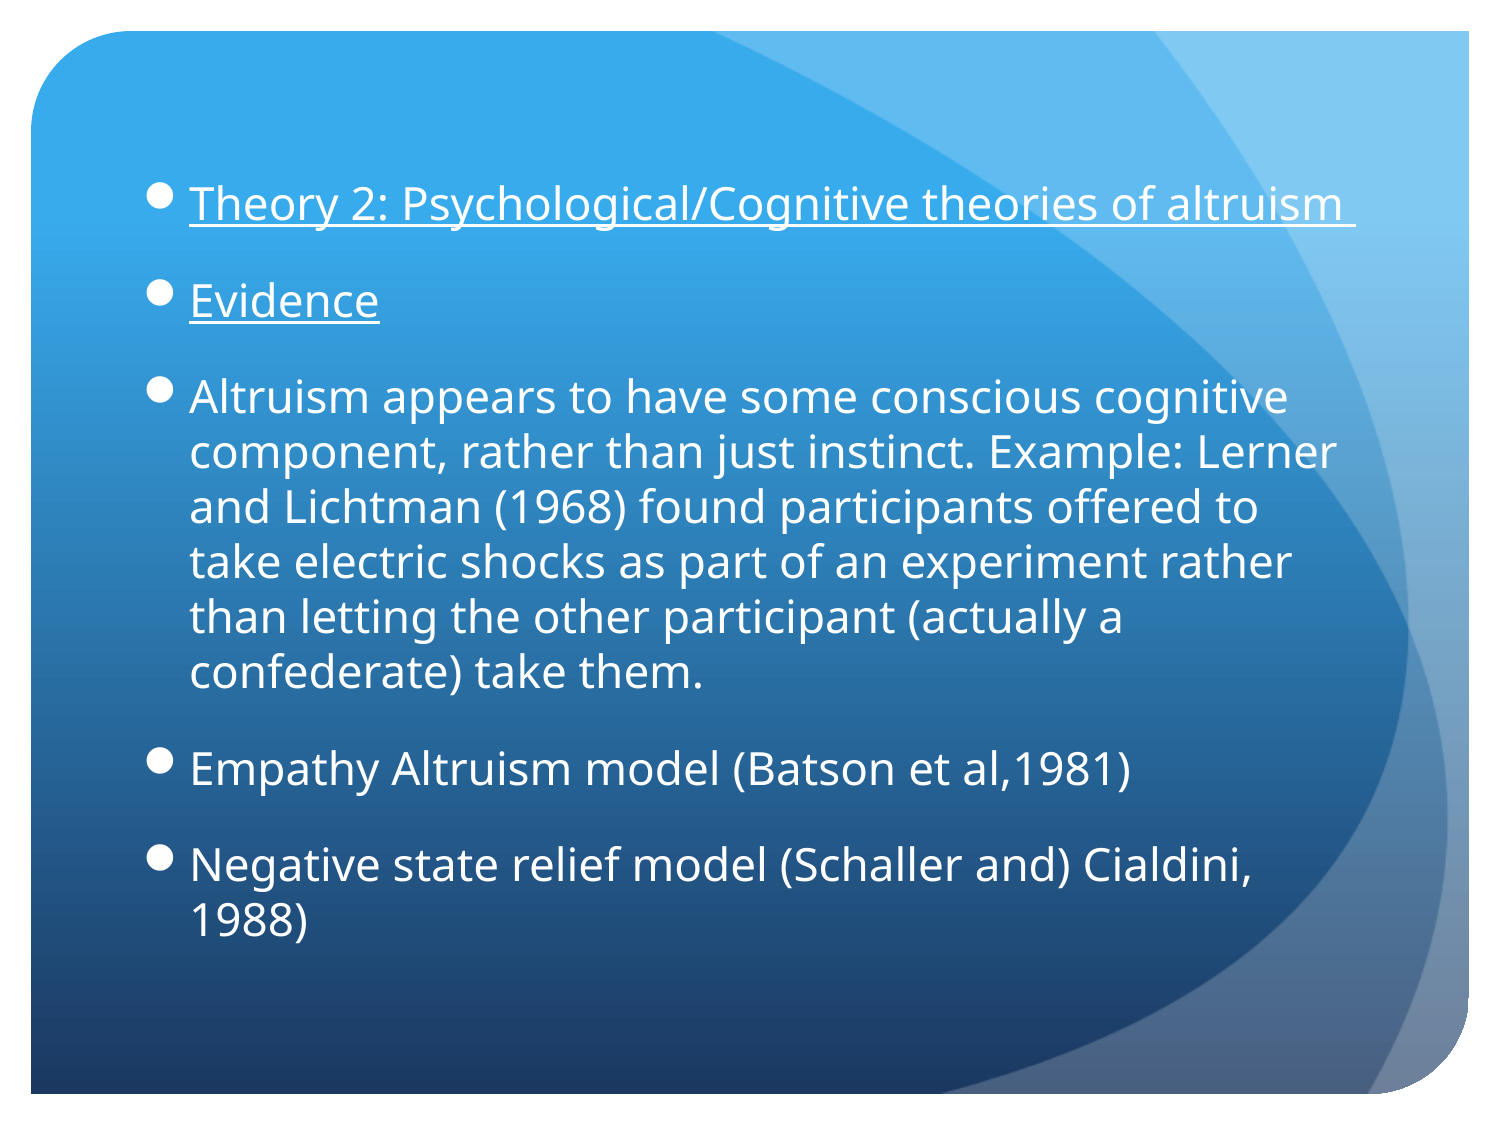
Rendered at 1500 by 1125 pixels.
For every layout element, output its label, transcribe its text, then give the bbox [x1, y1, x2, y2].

picture [24, 30, 1473, 1094]
list Theory 2: Psychological/Cognitive theories of altruism Evidence Altruism appears to have some conscious cognitive component, rather than just instinct. Example: Lerner and Lichtman (1968) found participants offered to take electric shocks as part of an experiment rather than letting the other participant (actually a confederate) take them. Empathy Altruism model (Batson et al,1981) Negative state relief model (Schaller and) Cialdini, 1988) [127, 167, 1372, 991]
